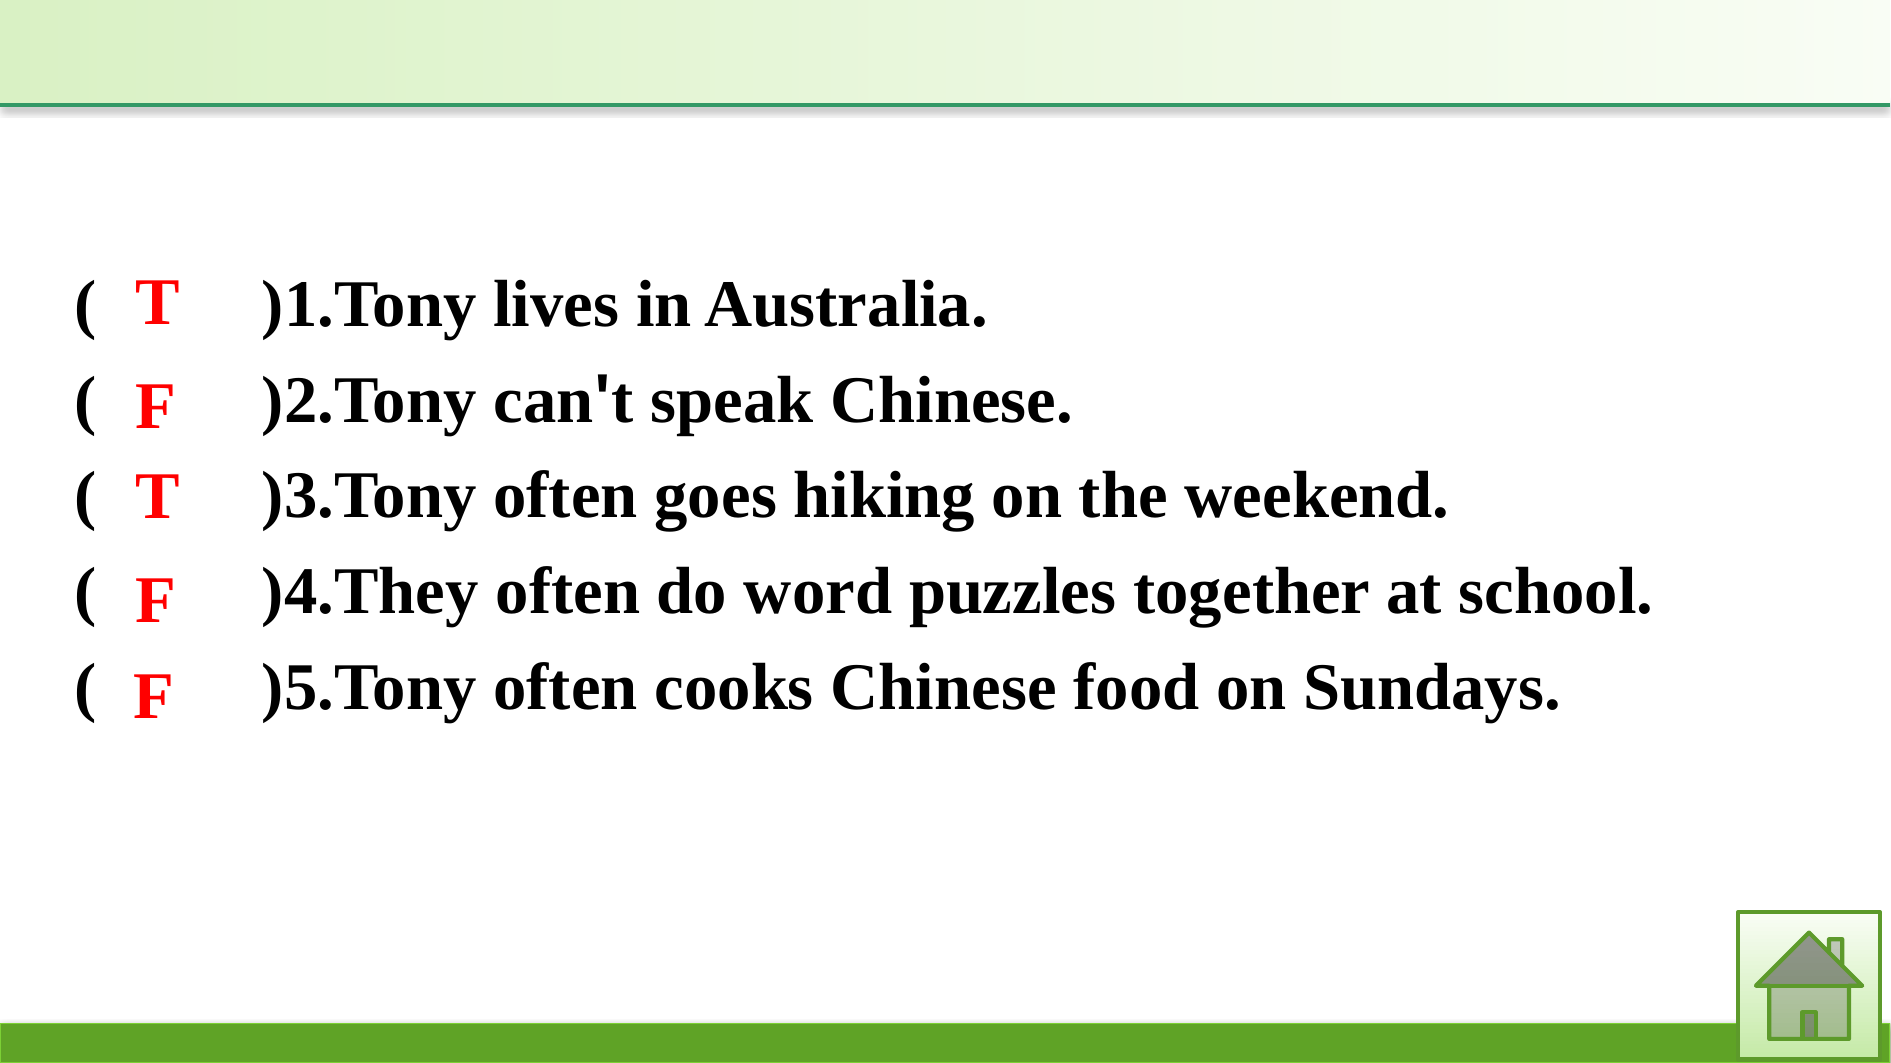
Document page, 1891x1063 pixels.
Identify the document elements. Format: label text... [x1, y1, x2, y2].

text_box F [120, 532, 191, 644]
text_box ( )1.Tony lives in Australia. ( )2.Tony can't speak Chinese. ( )3.Tony often goes hiking on the weekend. ( )4.They often do word puzzles together at school. ( )5.Tony often cooks Chinese food on Sundays. [189, 236, 1833, 731]
text_box ( )1.Tony lives in Australia. ( )2.Tony can't speak Chinese. ( )3.Tony often goes hiking on the weekend. ( )4.They often do word puzzles together at school. ( )5.Tony often cooks Chinese food on Sundays. [59, 236, 120, 731]
text_box F [120, 338, 191, 428]
text_box T [120, 428, 195, 540]
text_box F [118, 628, 189, 740]
text_box T [120, 234, 195, 346]
